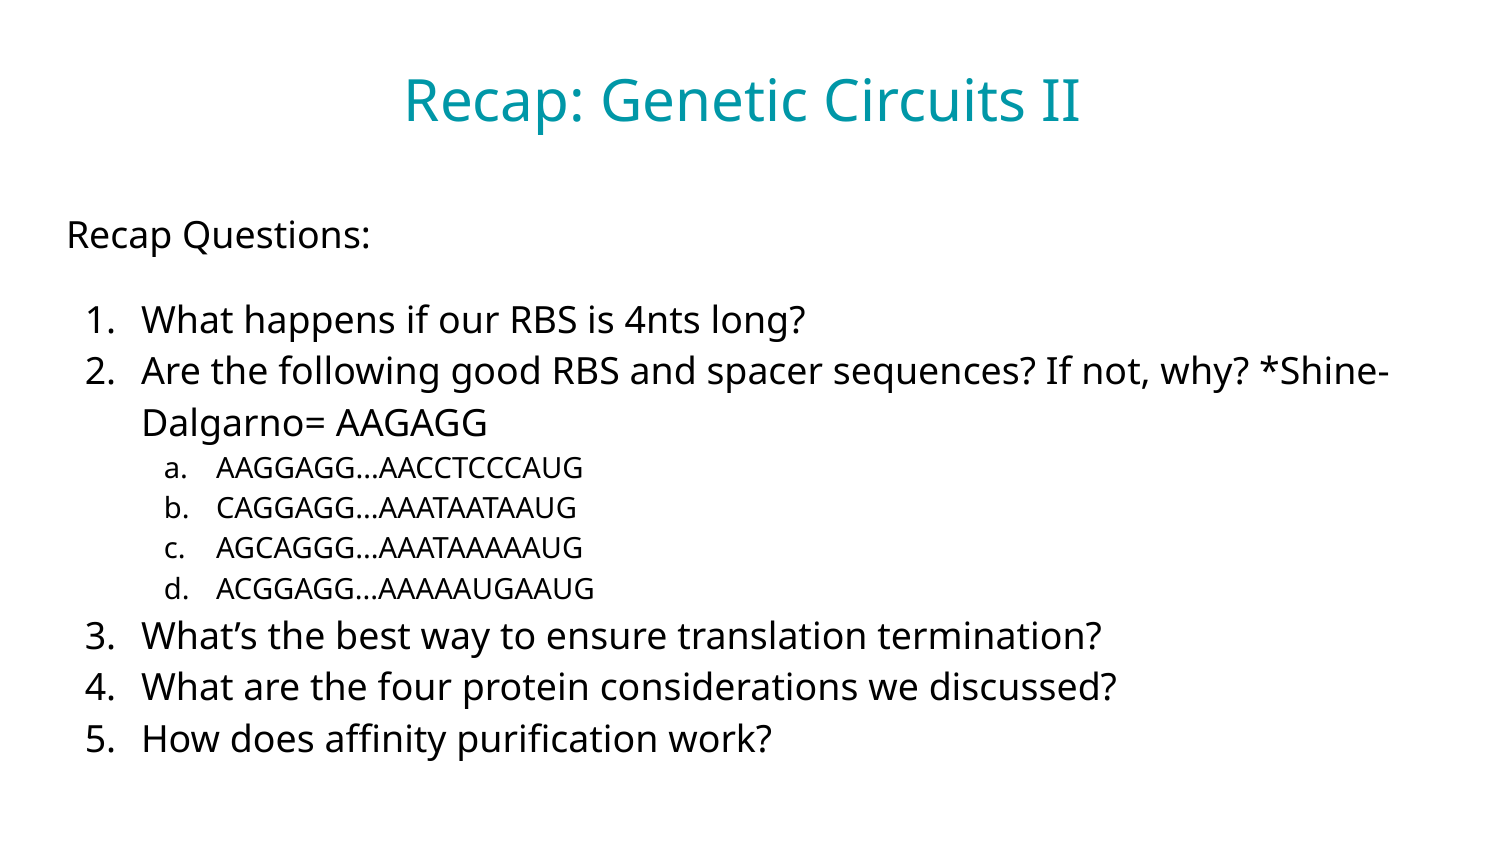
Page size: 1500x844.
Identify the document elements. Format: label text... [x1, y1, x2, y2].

title Recap: Genetic Circuits II [51, 48, 1449, 143]
list Recap Questions: What happens if our RBS is 4nts long? Are the following good RBS and spacer sequences? If not, why? *Shine-Dalgarno= AAGAGG AAGGAGG...AACCTCCCAUG CAGGAGG...AAATAATAAUG AGCAGGG...AAATAAAAAUG ACGGAGG...AAAAAUGAAUG What’s the best way to ensure translation termination? What are the four protein considerations we discussed? How does affinity purification work? [51, 189, 1449, 750]
